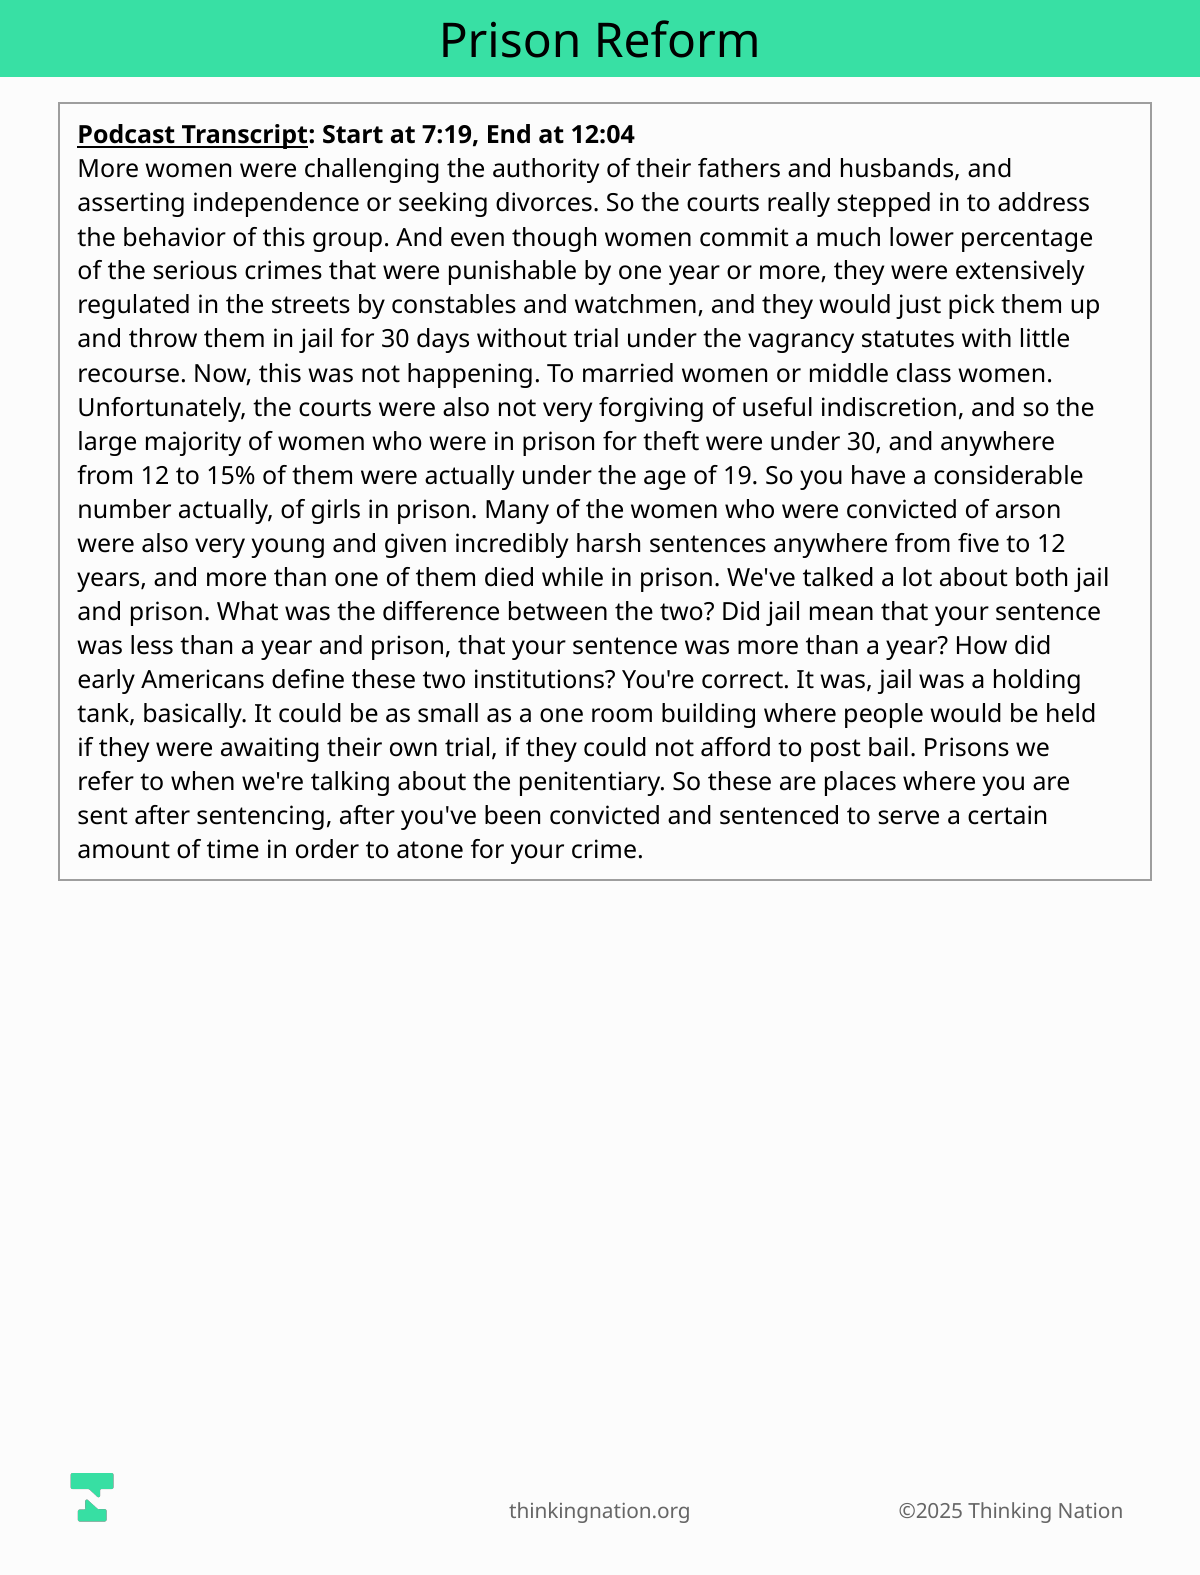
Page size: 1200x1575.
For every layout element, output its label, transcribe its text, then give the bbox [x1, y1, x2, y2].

picture [58, 1463, 126, 1531]
table_header Podcast Transcript: Start at 7:19, End at 12:04 More women were challenging the authority of their fathers and husbands, and asserting independence or seeking divorces. So the courts really stepped in to address the behavior of this group. And even though women commit a much lower percentage of the serious crimes that were punishable by one year or more, they were extensively regulated in the streets by constables and watchmen, and they would just pick them up and throw them in jail for 30 days without trial under the vagrancy statutes with little recourse. Now, this was not happening. To married women or middle class women. Unfortunately, the courts were also not very forgiving of useful indiscretion, and so the large majority of women who were in prison for theft were under 30, and anywhere from 12 to 15% of them were actually under the age of 19. So you have a considerable number actually, of girls in prison. Many of the women who were convicted of arson were also very young and given incredibly harsh sentences anywhere from five to 12 years, and more than one of them died while in prison. We've talked a lot about both jail and prison. What was the difference between the two? Did jail mean that your sentence was less than a year and prison, that your sentence was more than a year? How did early Americans define these two institutions? You're correct. It was, jail was a holding tank, basically. It could be as small as a one room building where people would be held if they were awaiting their own trial, if they could not afford to post bail. Prisons we refer to when we're talking about the penitentiary. So these are places where you are sent after sentencing, after you've been convicted and sentenced to serve a certain amount of time in order to atone for your crime. [60, 104, 1150, 879]
text_box Prison Reform [0, 0, 1200, 77]
text_box ©2025 Thinking Nation [854, 1483, 1139, 1532]
text_box thinkingnation.org [457, 1483, 742, 1532]
